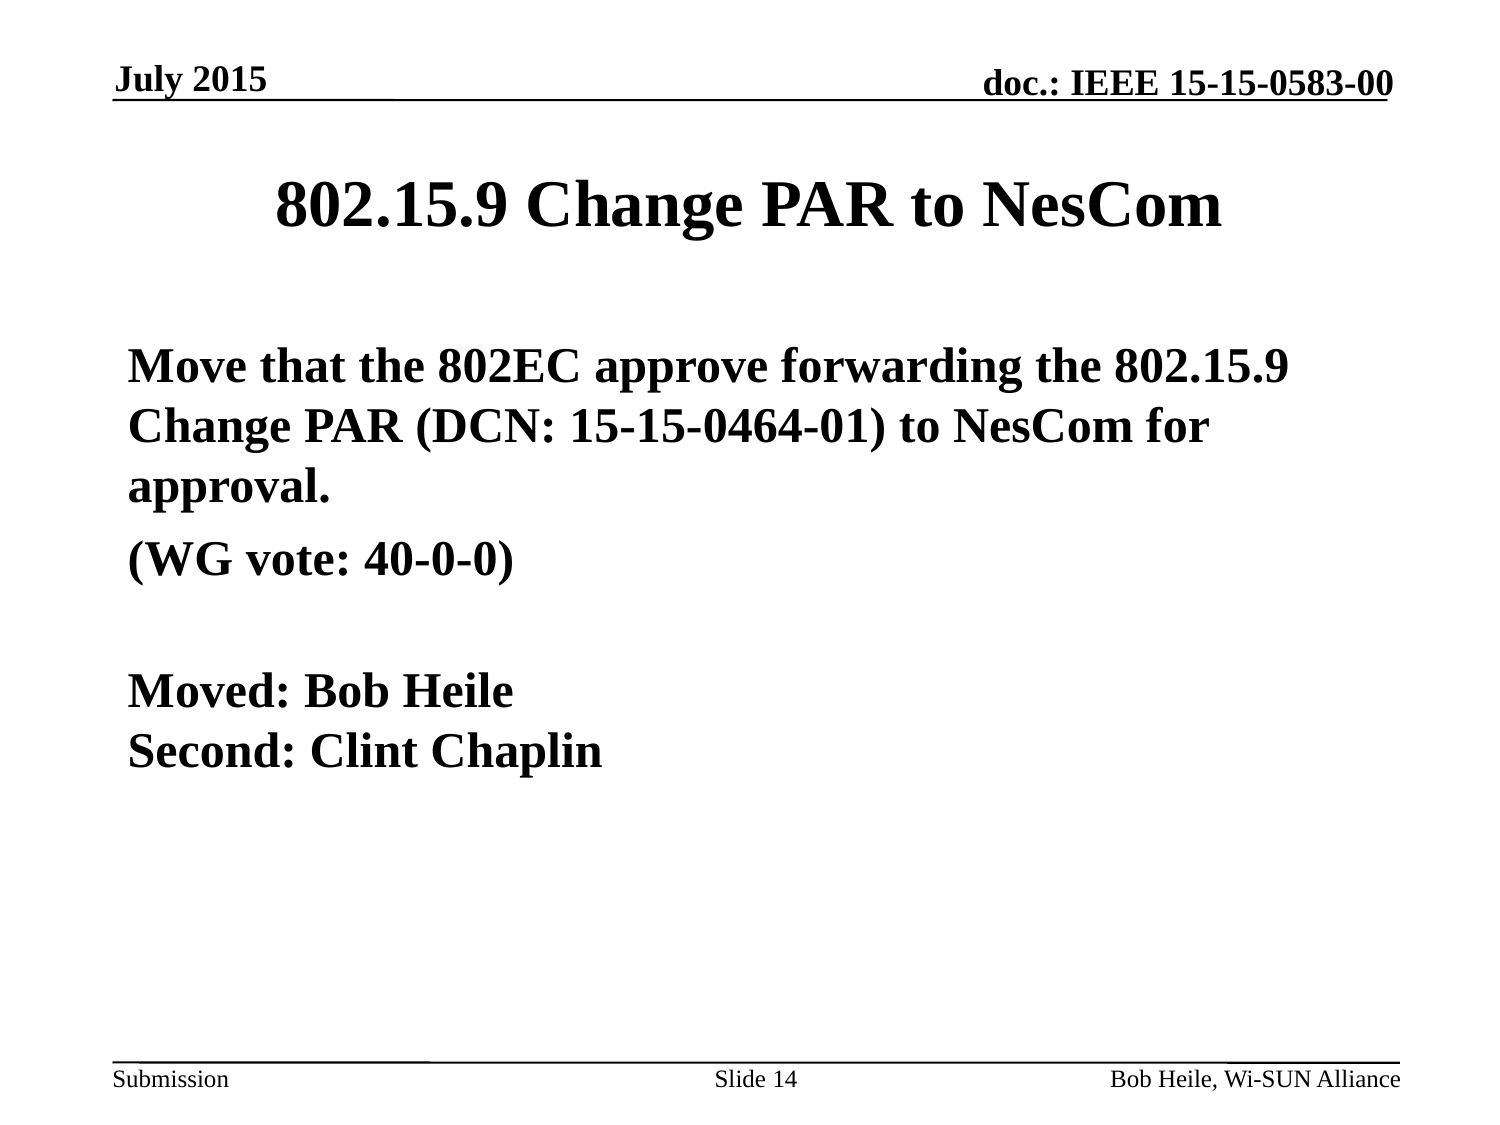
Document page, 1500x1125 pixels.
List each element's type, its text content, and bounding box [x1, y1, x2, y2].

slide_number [114, 54, 423, 100]
slide_number Slide 14 [712, 1061, 800, 1123]
footer Bob Heile, Wi-SUN Alliance [878, 1061, 1402, 1093]
title 802.15.9 Change PAR to NesCom [112, 112, 1388, 288]
list Move that the 802EC approve forwarding the 802.15.9 Change PAR (DCN: 15-15-0464-01) to NesCom for approval. (WG vote: 40-0-0) Moved: Bob Heile Second: Clint Chaplin [112, 324, 1388, 1000]
